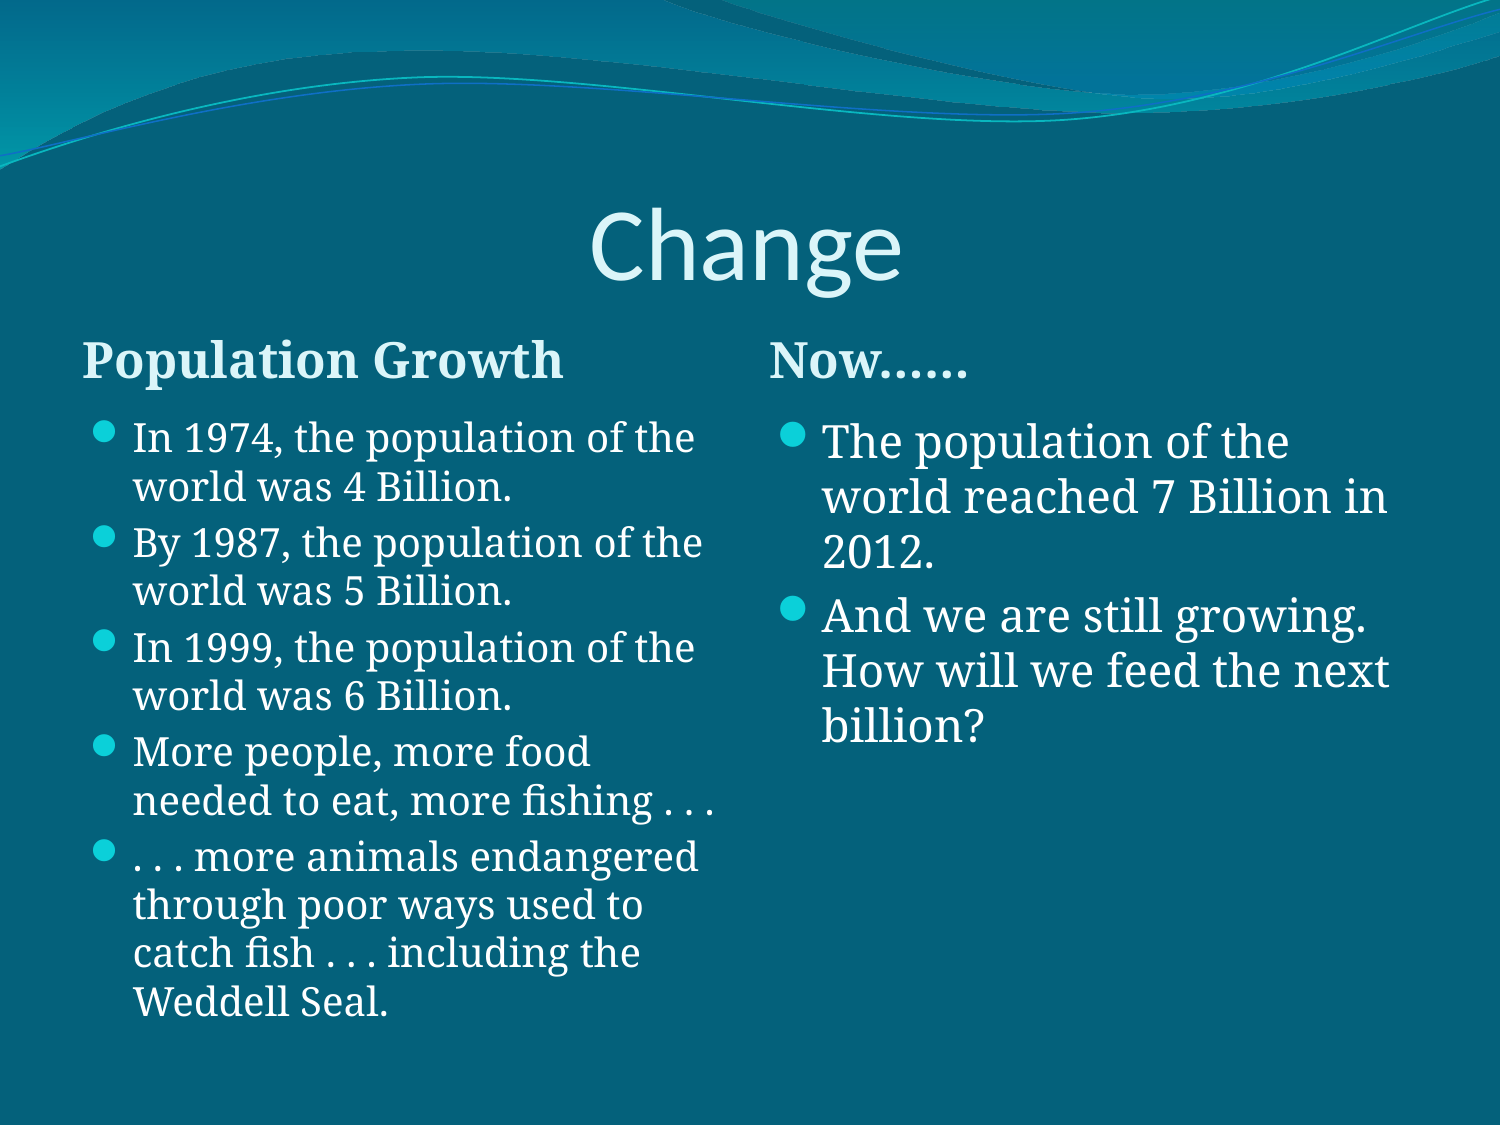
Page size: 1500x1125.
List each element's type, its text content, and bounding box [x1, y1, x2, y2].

list Population Growth [75, 304, 738, 412]
title Change [589, 113, 911, 302]
list Now…… [761, 305, 1425, 412]
list The population of the world reached 7 Billion in 2012. And we are still growing. How will we feed the next billion? [761, 412, 1425, 1044]
list In 1974, the population of the world was 4 Billion. By 1987, the population of the world was 5 Billion. In 1999, the population of the world was 6 Billion. More people, more food needed to eat, more fishing . . . . . . more animals endangered through poor ways used to catch fish . . . including the Weddell Seal. [75, 412, 738, 1044]
